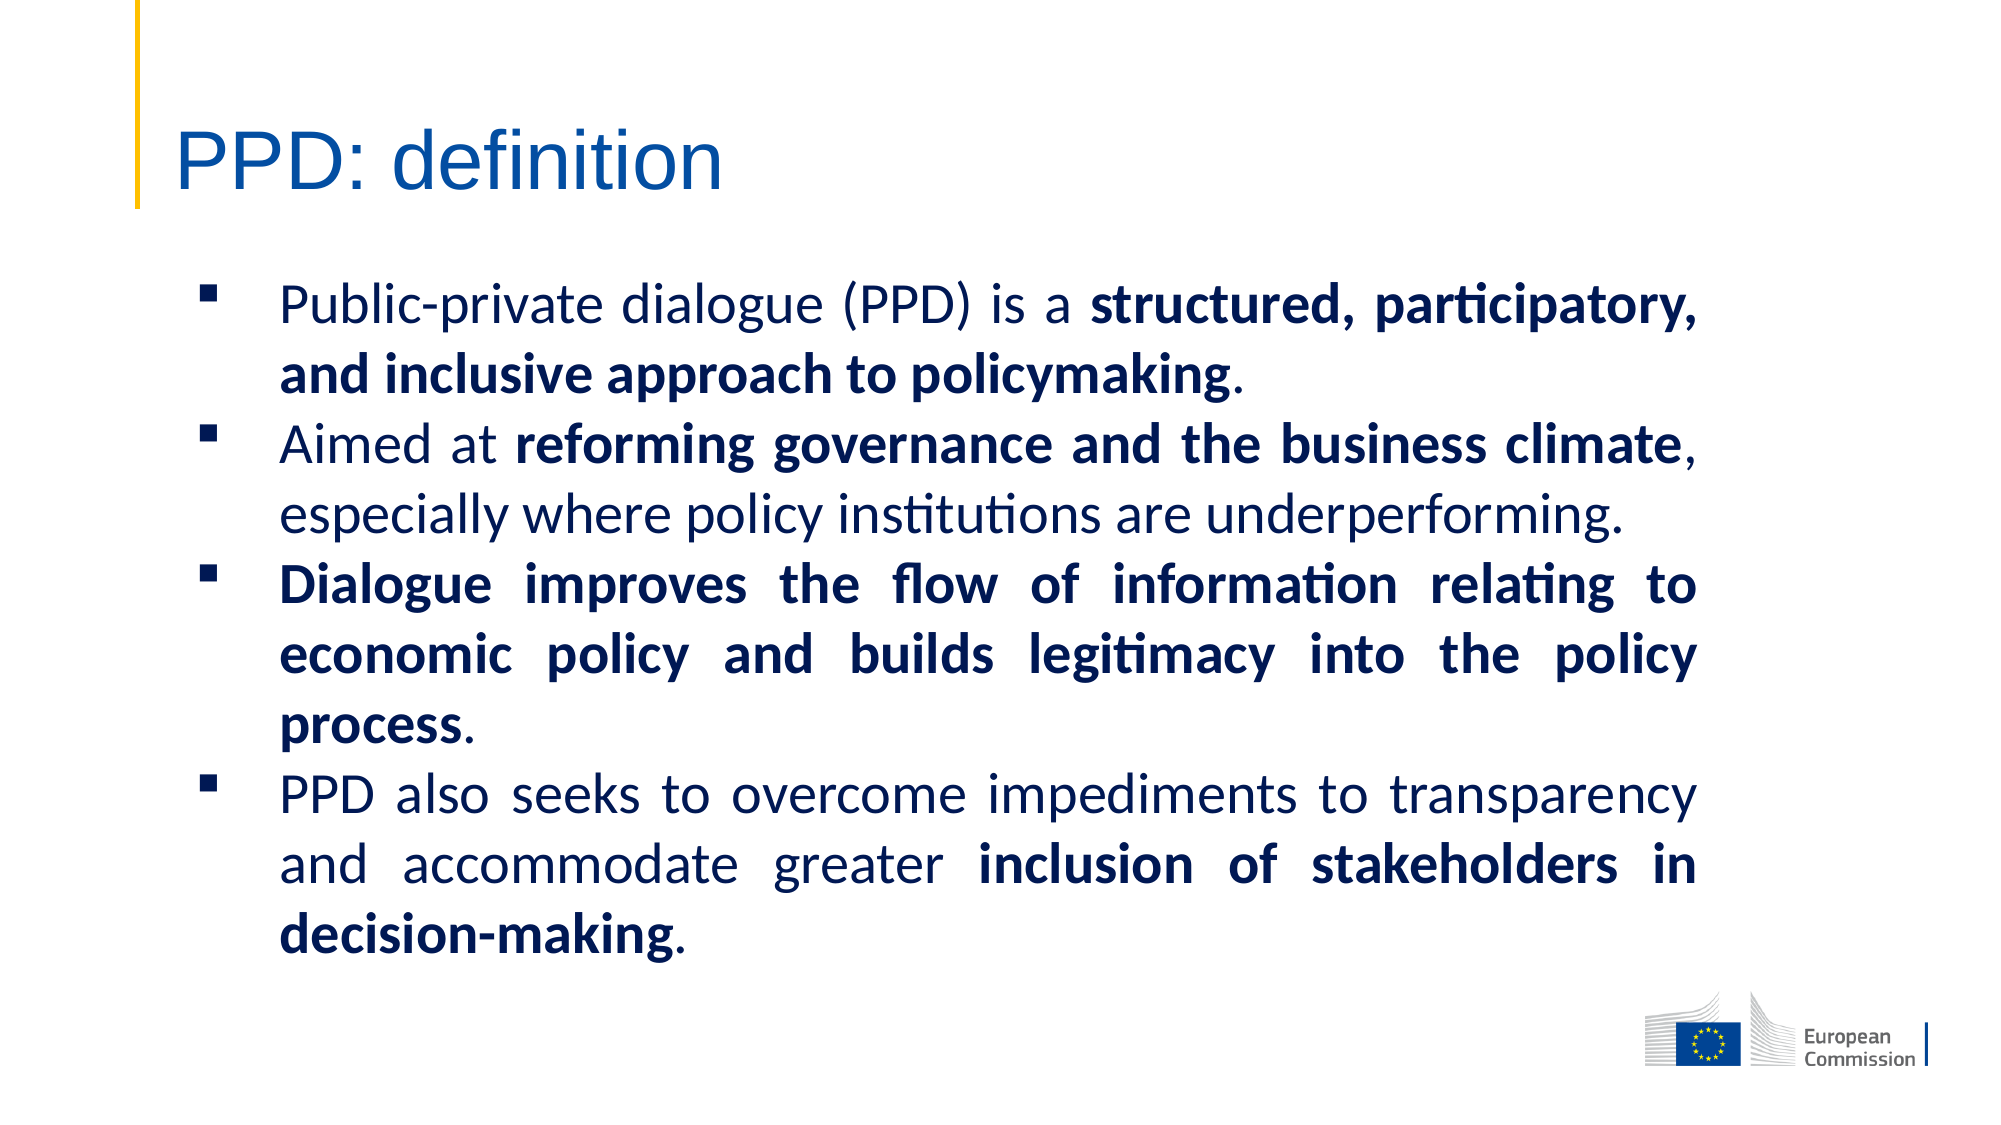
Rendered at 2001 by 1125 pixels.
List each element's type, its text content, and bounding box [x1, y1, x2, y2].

picture [1645, 991, 1928, 1066]
title PPD: definition [159, 79, 1885, 208]
text_box Public-private dialogue (PPD) is a structured, participatory, and inclusive approach to policymaking. Aimed at reforming governance and the business climate, especially where policy institutions are underperforming. Dialogue improves the flow of information relating to economic policy and builds legitimacy into the policy process. PPD also seeks to overcome impediments to transparency and accommodate greater inclusion of stakeholders in decision-making. [180, 258, 1713, 1063]
